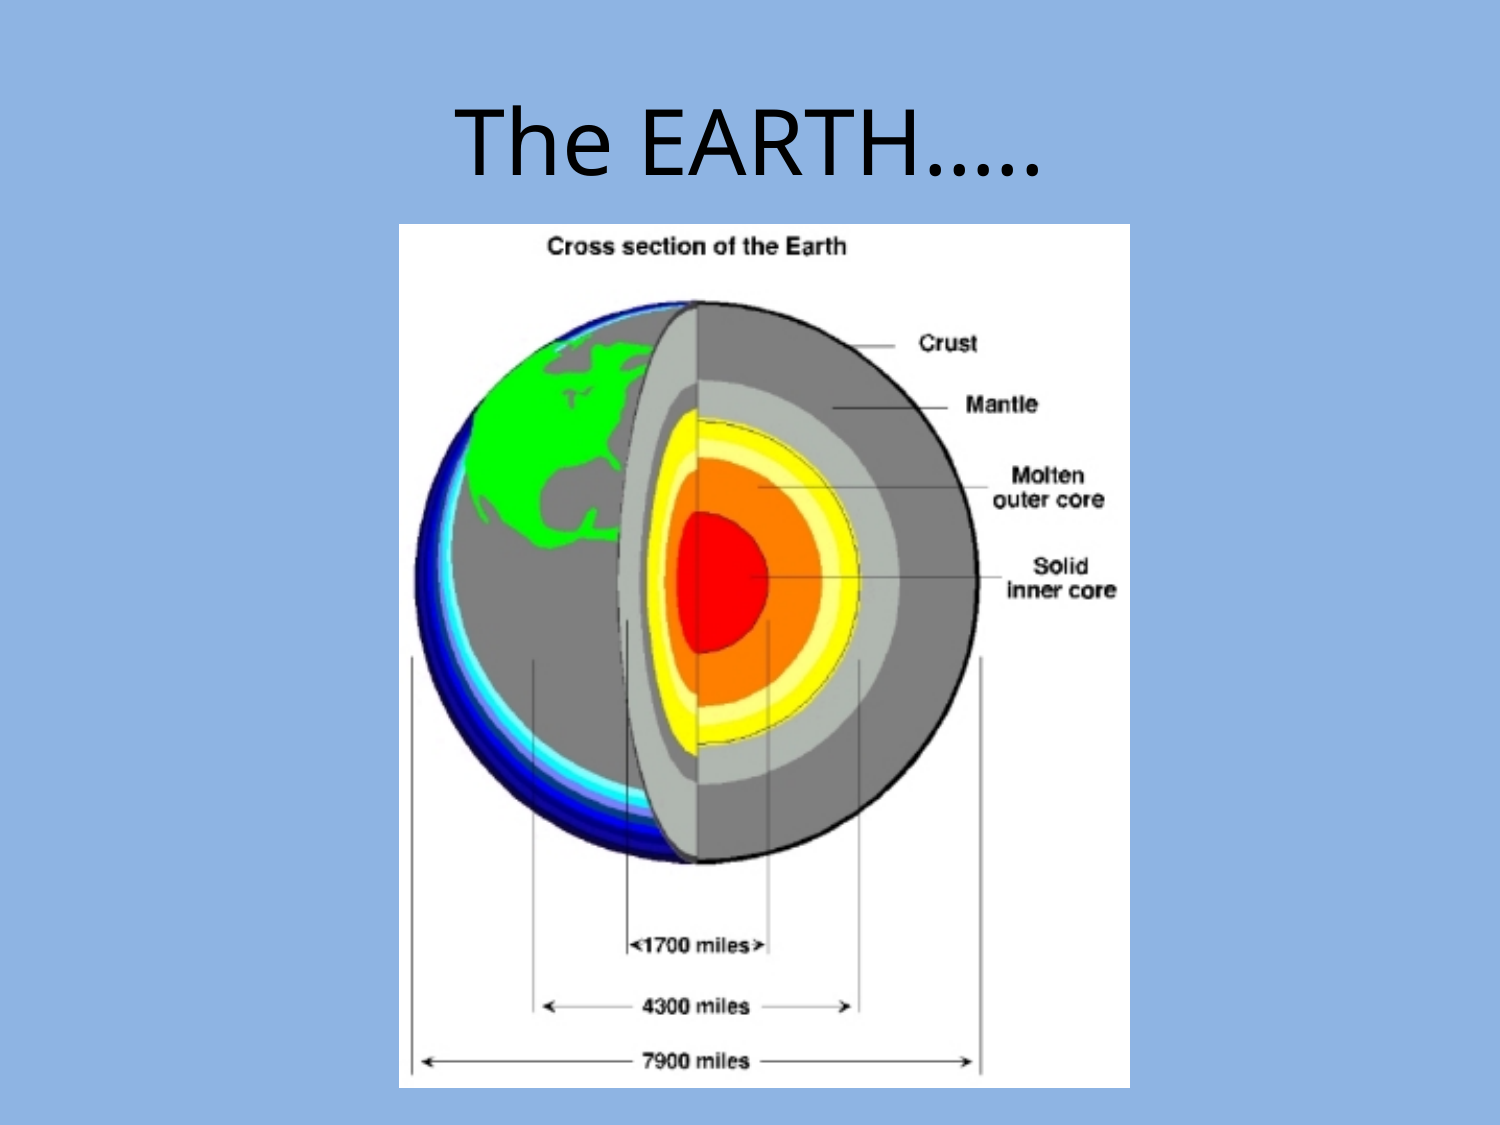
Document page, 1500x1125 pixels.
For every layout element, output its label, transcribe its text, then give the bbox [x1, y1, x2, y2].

title The EARTH….. [75, 45, 1425, 233]
picture [399, 224, 1130, 1088]
